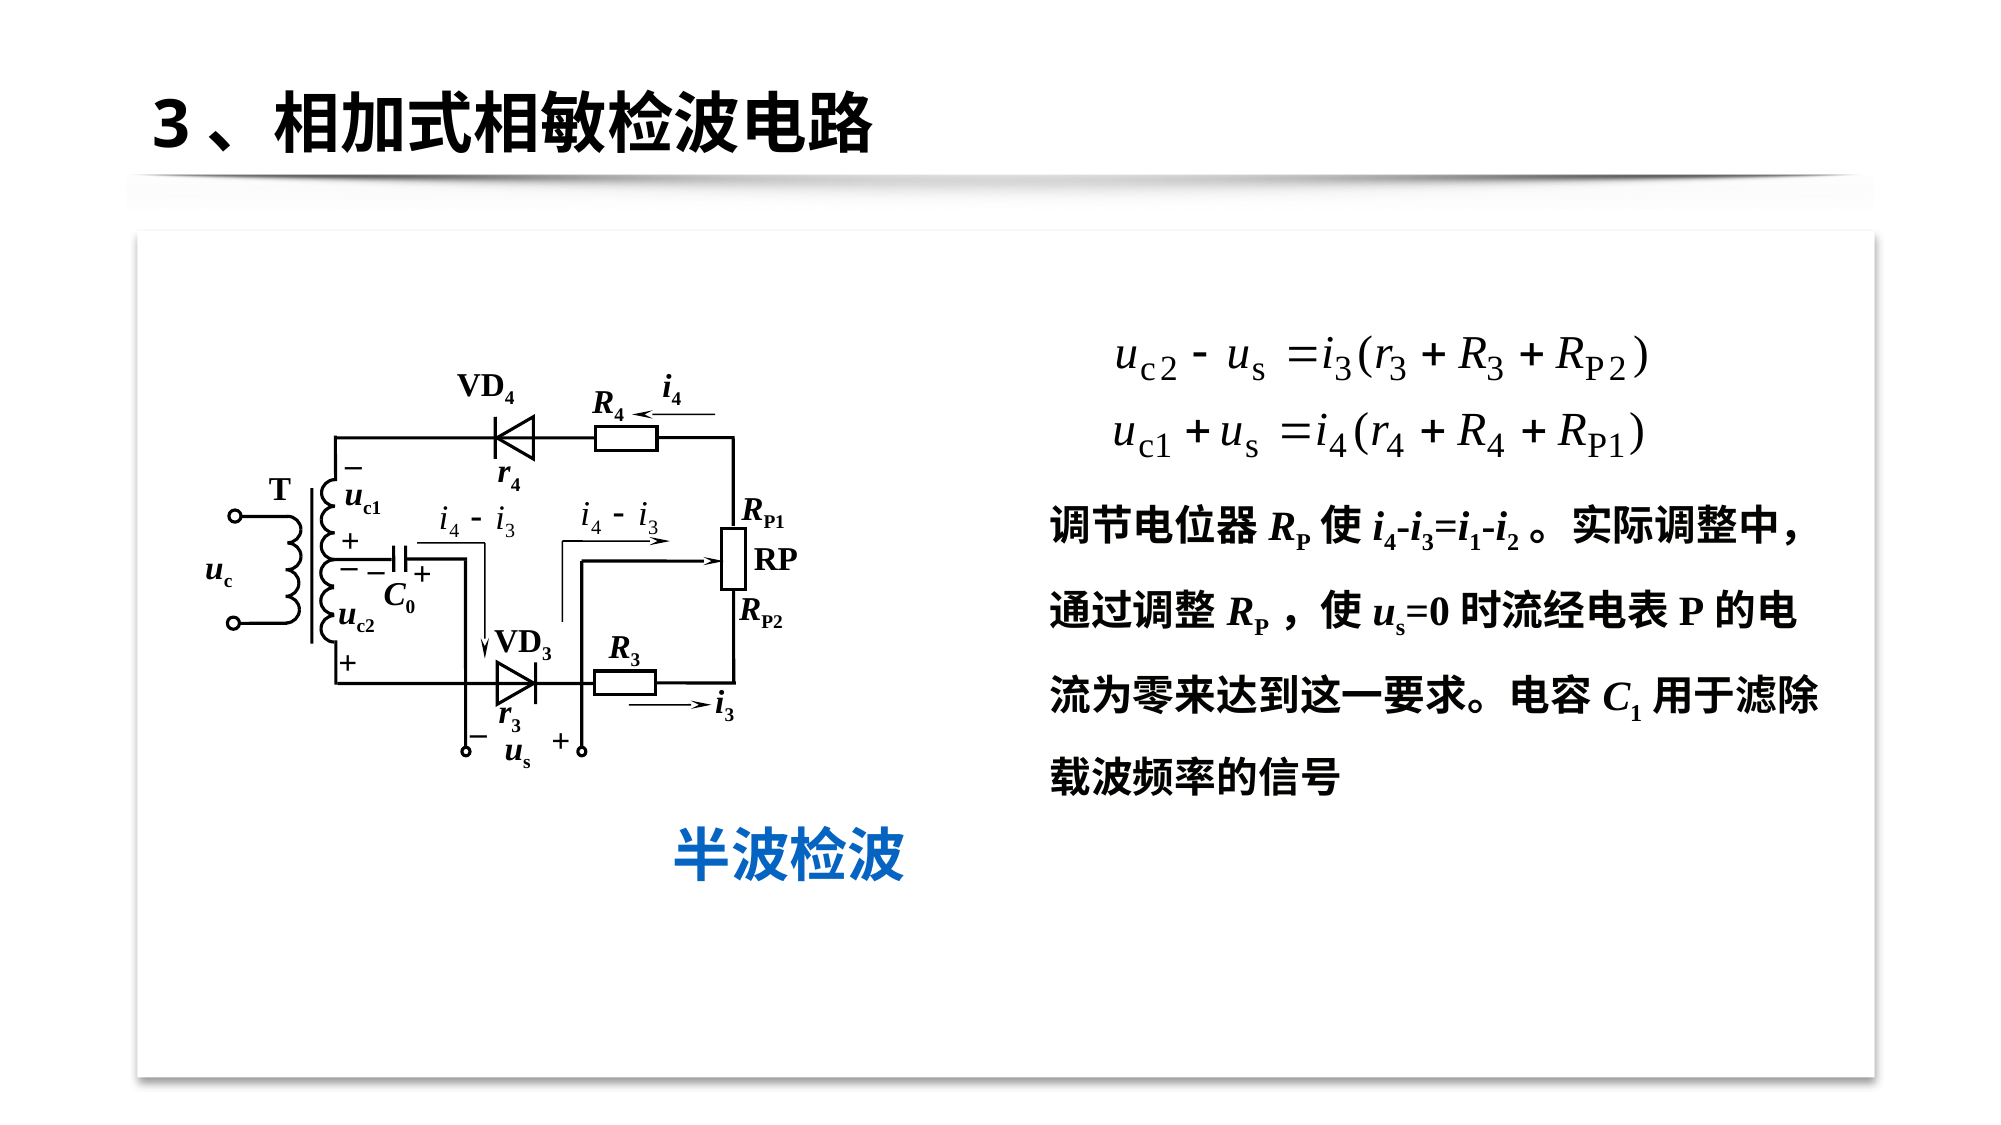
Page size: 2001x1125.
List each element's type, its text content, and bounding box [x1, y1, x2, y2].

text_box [1108, 321, 1655, 392]
text_box 半波检波 [609, 810, 969, 899]
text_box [190, 355, 833, 797]
text_box 调节电位器RP使i4-i3=i1-i2。实际调整中，通过调整RP，使us=0时流经电表P的电流为零来达到这一要求。电容C1用于滤除载波频率的信号 [1034, 462, 1842, 809]
picture [127, 175, 1874, 211]
title 3、相加式相敏检波电路 [137, 77, 1863, 175]
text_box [1106, 398, 1654, 470]
